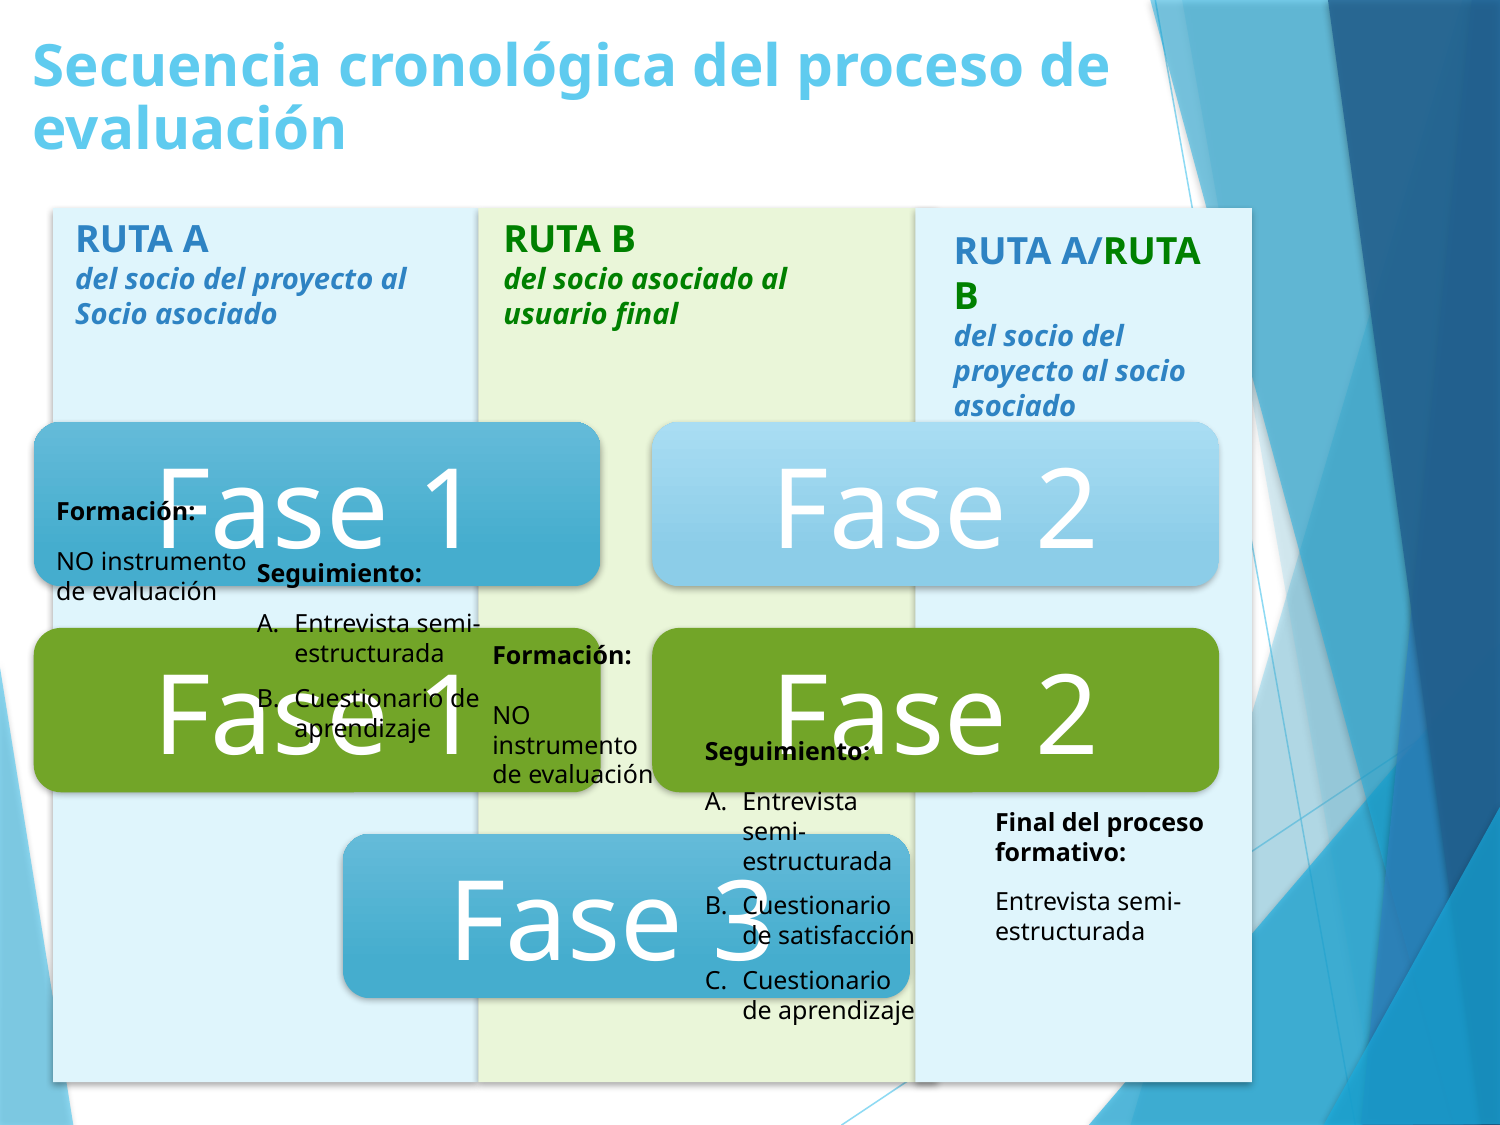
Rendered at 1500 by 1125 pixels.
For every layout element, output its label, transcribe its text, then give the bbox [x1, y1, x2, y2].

text_box [914, 207, 1253, 337]
text_box RUTA A/RUTA B del socio del proyecto al socio asociado [938, 219, 1235, 337]
text_box RUTA A del socio del proyecto al Socio asociado [60, 208, 430, 337]
text_box [477, 207, 914, 337]
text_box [33, 337, 1500, 1083]
text_box RUTA B del socio asociado al usuario final [488, 208, 892, 337]
text_box [52, 207, 476, 337]
title Secuencia cronológica del proceso de evaluación [17, 28, 1400, 139]
